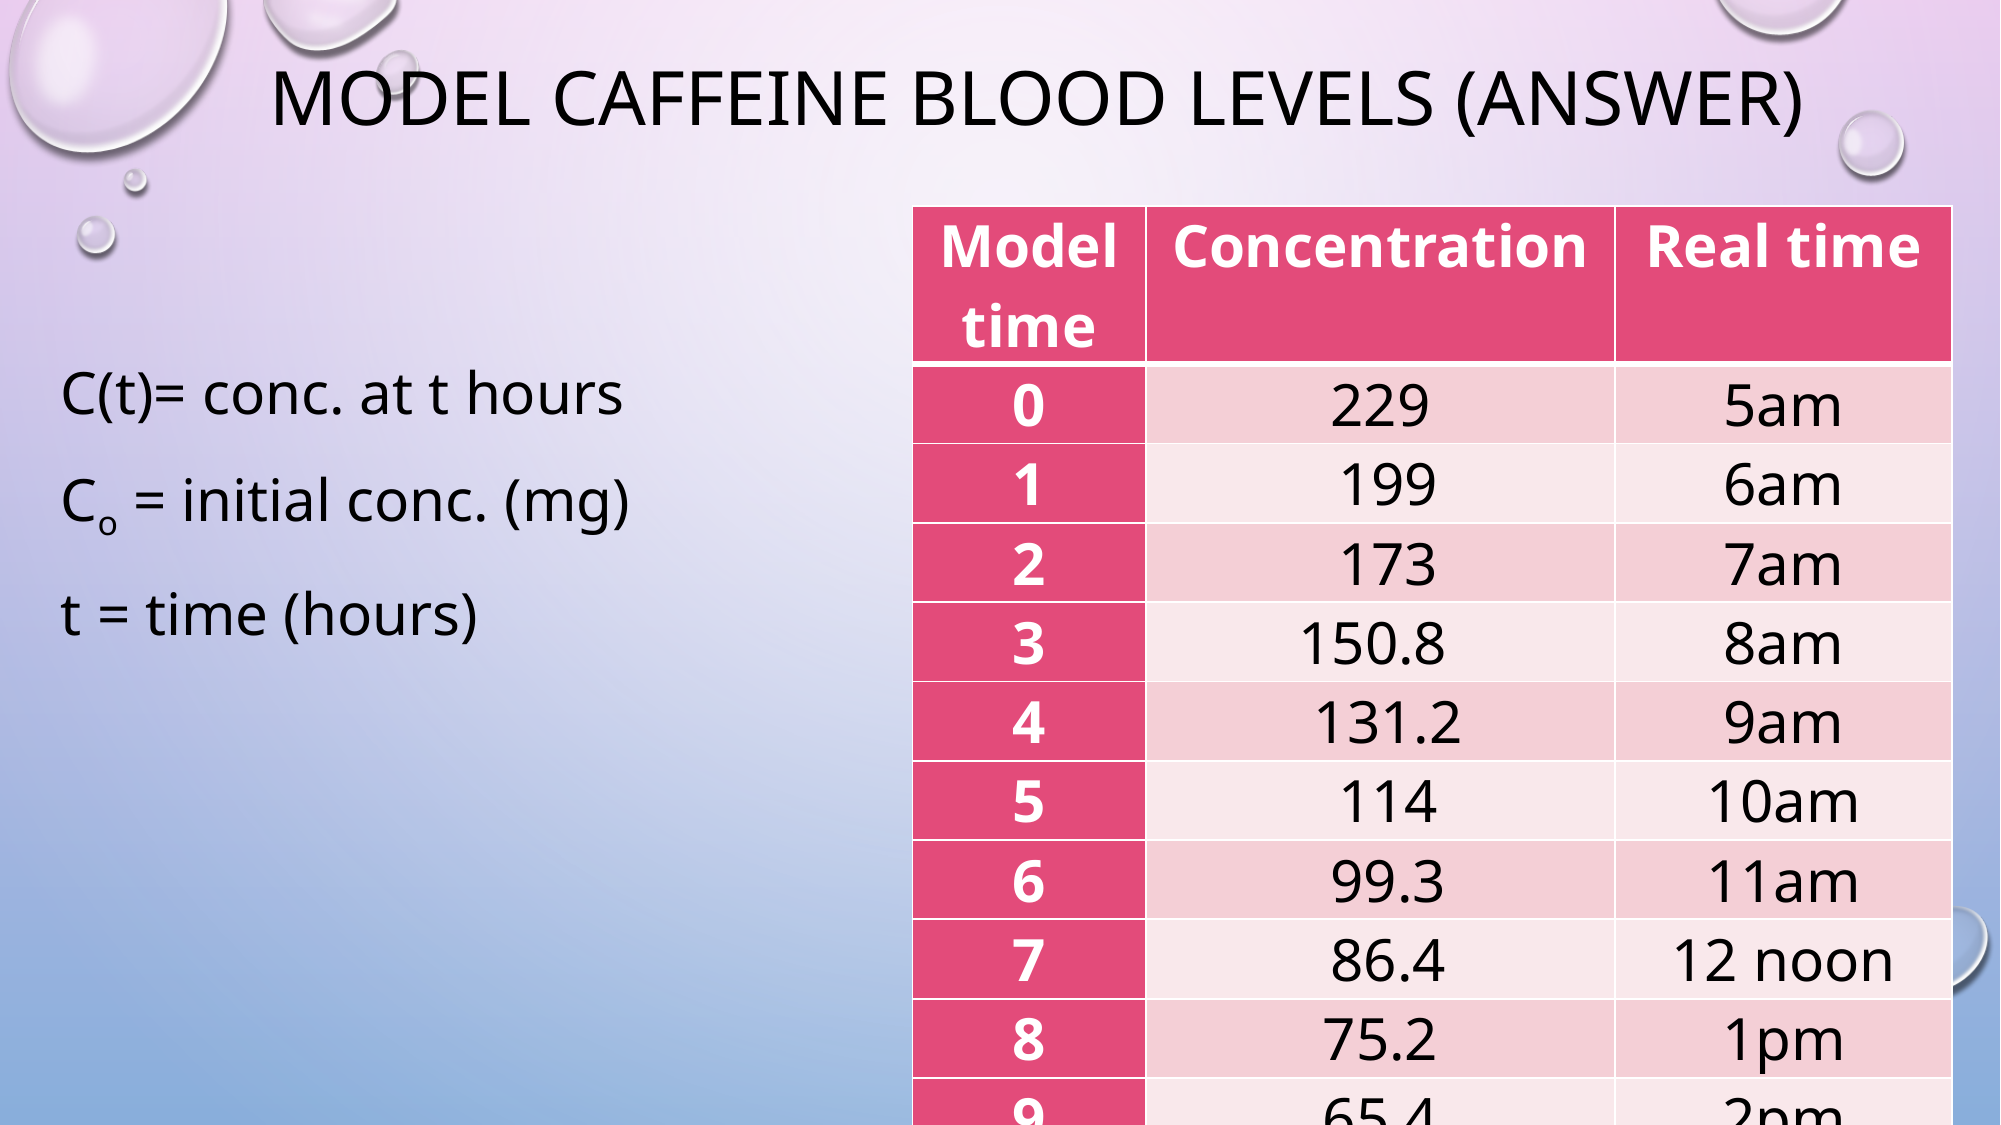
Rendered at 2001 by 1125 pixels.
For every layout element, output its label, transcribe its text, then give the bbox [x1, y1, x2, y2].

table_cell 199 [1147, 444, 1614, 522]
table_cell 9am [1616, 682, 1951, 760]
picture [0, 0, 2000, 1125]
table_header Concentration [1147, 207, 1614, 361]
table_cell 8 [913, 1000, 1145, 1077]
table_cell 1pm [1616, 1000, 1951, 1077]
table_cell 173 [1147, 524, 1614, 601]
table_cell 3 [913, 603, 1145, 681]
table_cell 86.4 [1147, 920, 1614, 998]
table_cell 7am [1616, 524, 1951, 601]
table_cell 131.2 [1147, 682, 1614, 760]
table_cell 0 [913, 367, 1145, 443]
table_cell 6 [913, 841, 1145, 918]
table_cell 229 [1147, 367, 1614, 443]
table_cell 12 noon [1616, 920, 1951, 998]
table_cell 11am [1616, 841, 1951, 918]
table_cell 5am [1616, 367, 1951, 443]
table_cell 75.2 [1147, 1000, 1614, 1077]
table_cell 4 [913, 682, 1145, 760]
table_cell 65.4 [1147, 1079, 1614, 1125]
table_cell 6am [1616, 444, 1951, 522]
table_cell 2 [913, 524, 1145, 601]
table_header Real time [1616, 207, 1951, 361]
table_cell 9 [913, 1079, 1145, 1125]
table_cell 2pm [1616, 1079, 1951, 1125]
table_cell 10am [1616, 762, 1951, 839]
table_cell 114 [1147, 762, 1614, 839]
table_cell 7 [913, 920, 1145, 998]
table_cell 8am [1616, 603, 1951, 681]
table_cell 150.8 [1147, 603, 1614, 681]
table_cell 99.3 [1147, 841, 1614, 918]
text_box Model Caffeine Blood Levels (Answer) [168, 17, 1907, 186]
table_header Model time [913, 207, 1145, 361]
table_cell 1 [913, 444, 1145, 522]
table_cell 5 [913, 762, 1145, 839]
